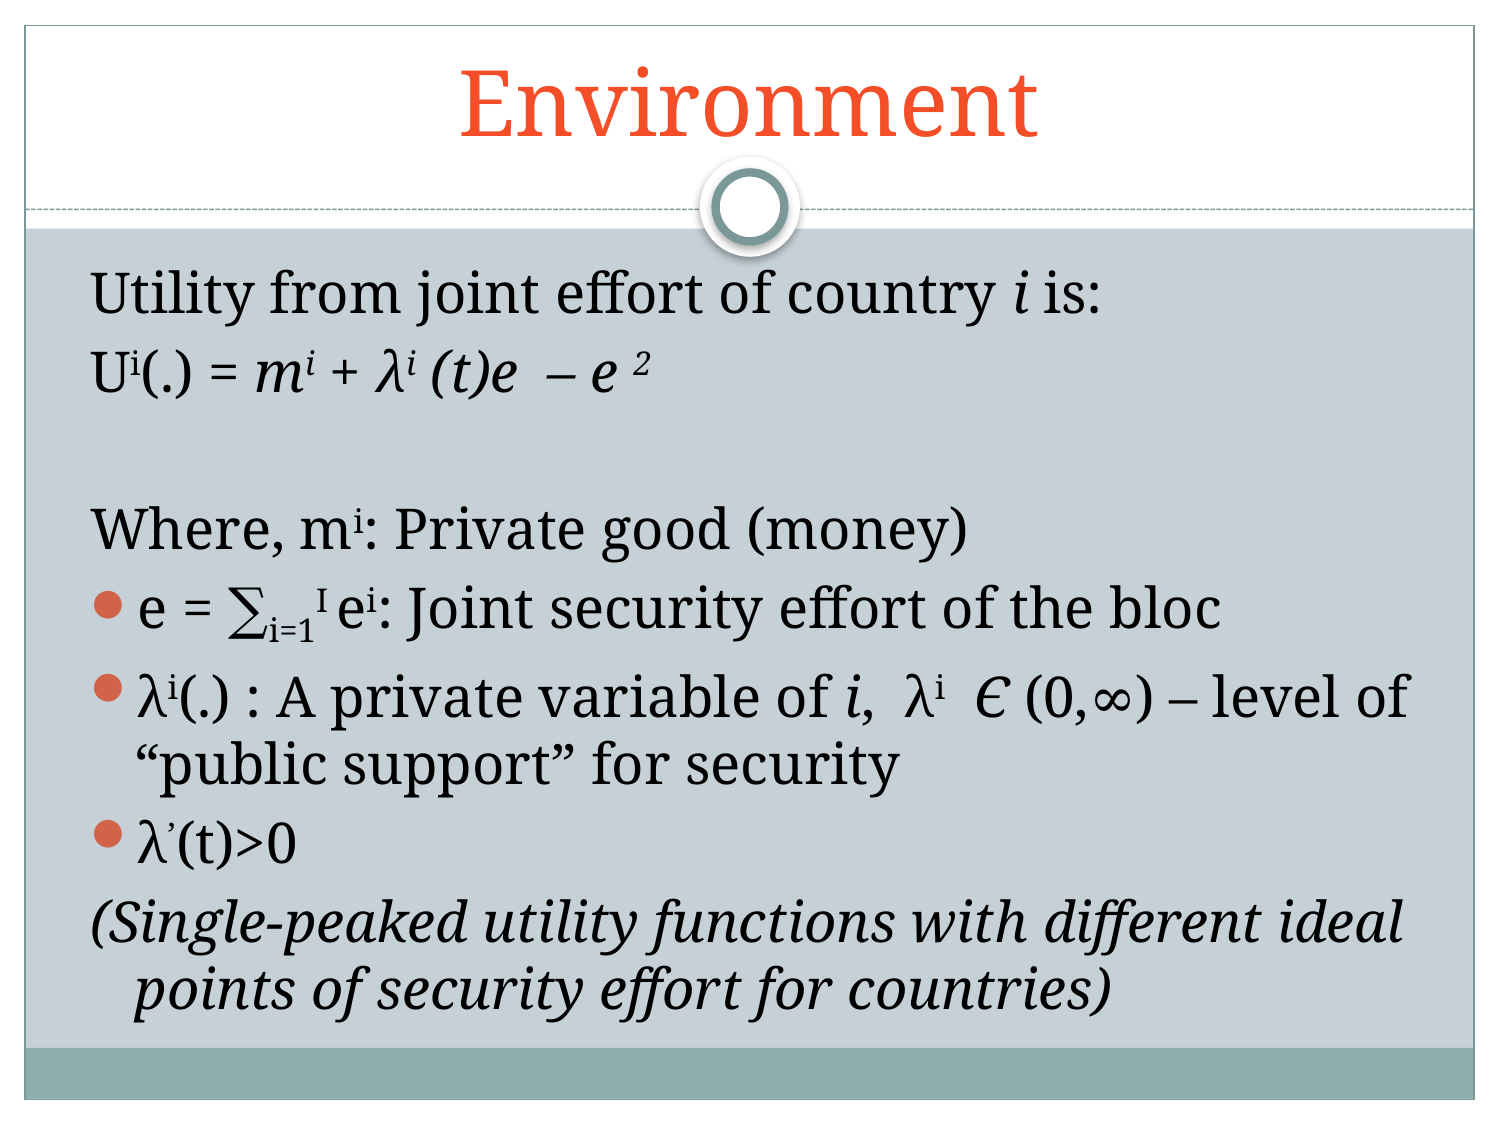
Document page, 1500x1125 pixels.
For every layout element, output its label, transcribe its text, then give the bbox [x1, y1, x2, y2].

list Utility from joint effort of country i is: Ui(.) = mi + λi (t)e – e 2 Where, mi: Private good (money) e = ∑i=1I ei: Joint security effort of the bloc λi(.) : A private variable of i, λi Є (0,∞) – level of “public support” for security λ’(t)>0 (Single-peaked utility functions with different ideal points of security effort for countries) [74, 249, 1426, 1101]
title Environment [49, 37, 1450, 163]
